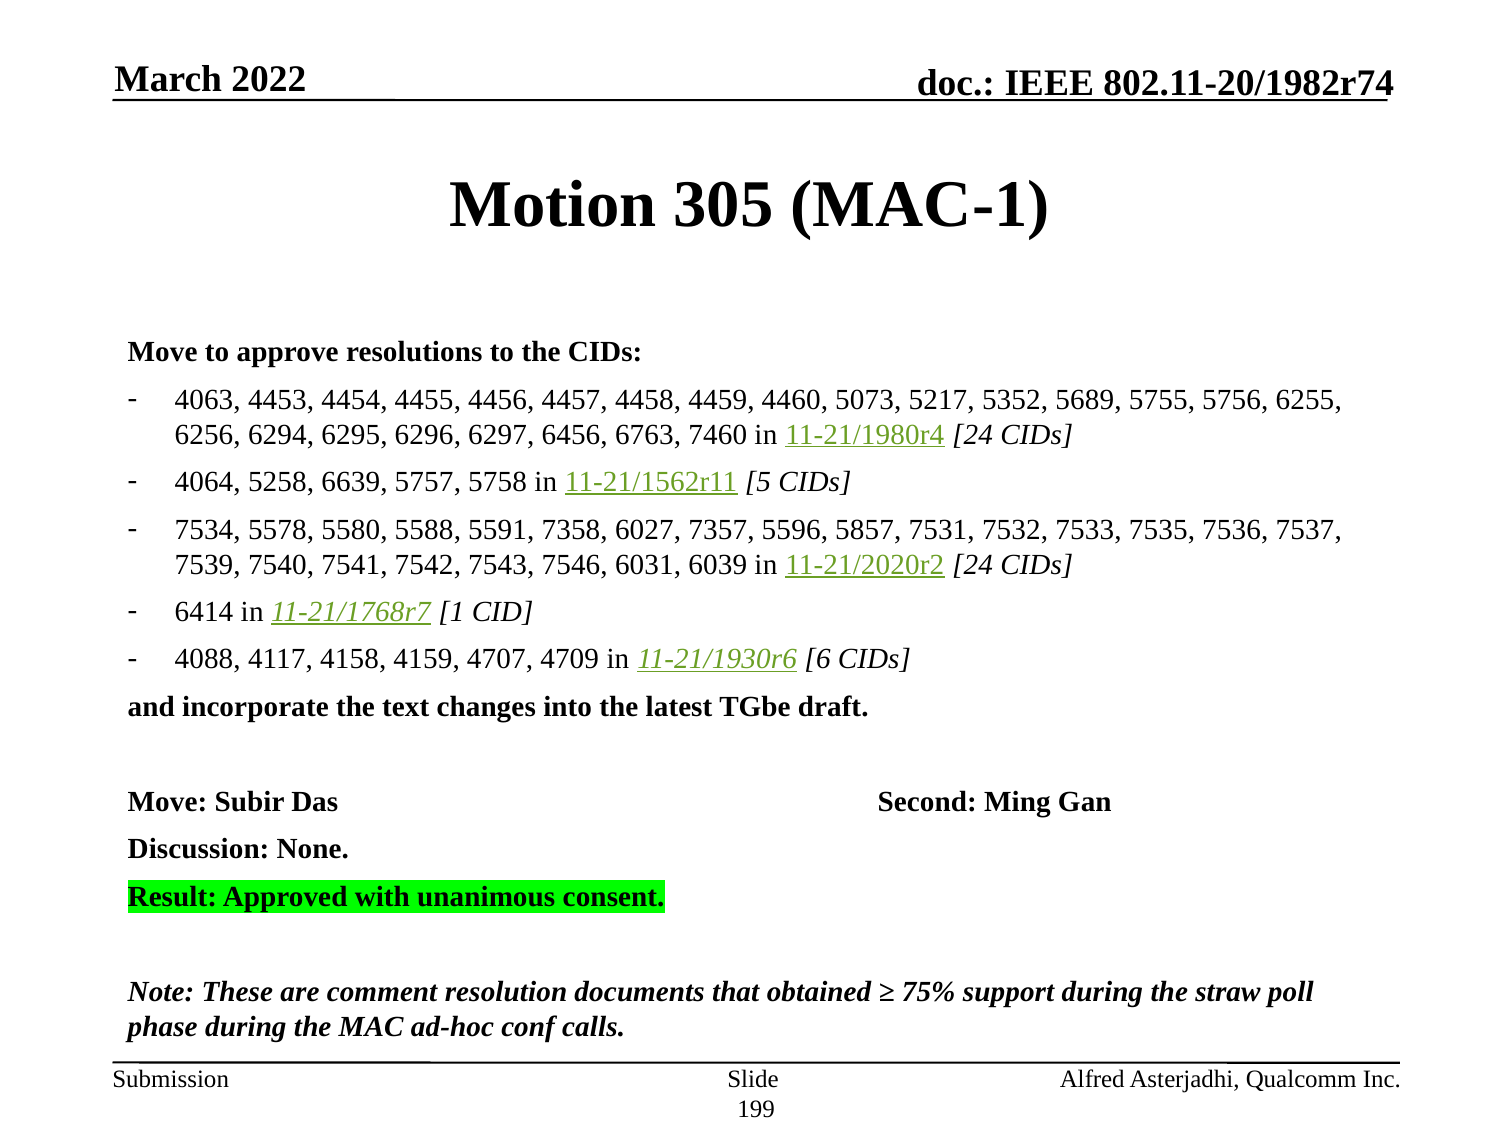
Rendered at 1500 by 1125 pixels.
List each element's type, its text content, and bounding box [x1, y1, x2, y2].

slide_number Slide 199 [712, 1061, 800, 1123]
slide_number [114, 54, 423, 100]
list Move to approve resolutions to the CIDs: 4063, 4453, 4454, 4455, 4456, 4457, 4458, 4459, 4460, 5073, 5217, 5352, 5689, 5755, 5756, 6255, 6256, 6294, 6295, 6296, 6297, 6456, 6763, 7460 in 11-21/1980r4 [24 CIDs] 4064, 5258, 6639, 5757, 5758 in 11-21/1562r11 [5 CIDs] 7534, 5578, 5580, 5588, 5591, 7358, 6027, 7357, 5596, 5857, 7531, 7532, 7533, 7535, 7536, 7537, 7539, 7540, 7541, 7542, 7543, 7546, 6031, 6039 in 11-21/2020r2 [24 CIDs] 6414 in 11-21/1768r7 [1 CID] 4088, 4117, 4158, 4159, 4707, 4709 in 11-21/1930r6 [6 CIDs] and incorporate the text changes into the latest TGbe draft. Move: Subir Das Second: Ming Gan Discussion: None. Result: Approved with unanimous consent. Note: These are comment resolution documents that obtained ≥ 75% support during the straw poll phase during the MAC ad-hoc conf calls. [112, 324, 1388, 1063]
footer Alfred Asterjadhi, Qualcomm Inc. [878, 1061, 1402, 1093]
title Motion 305 (MAC-1) [112, 112, 1388, 288]
